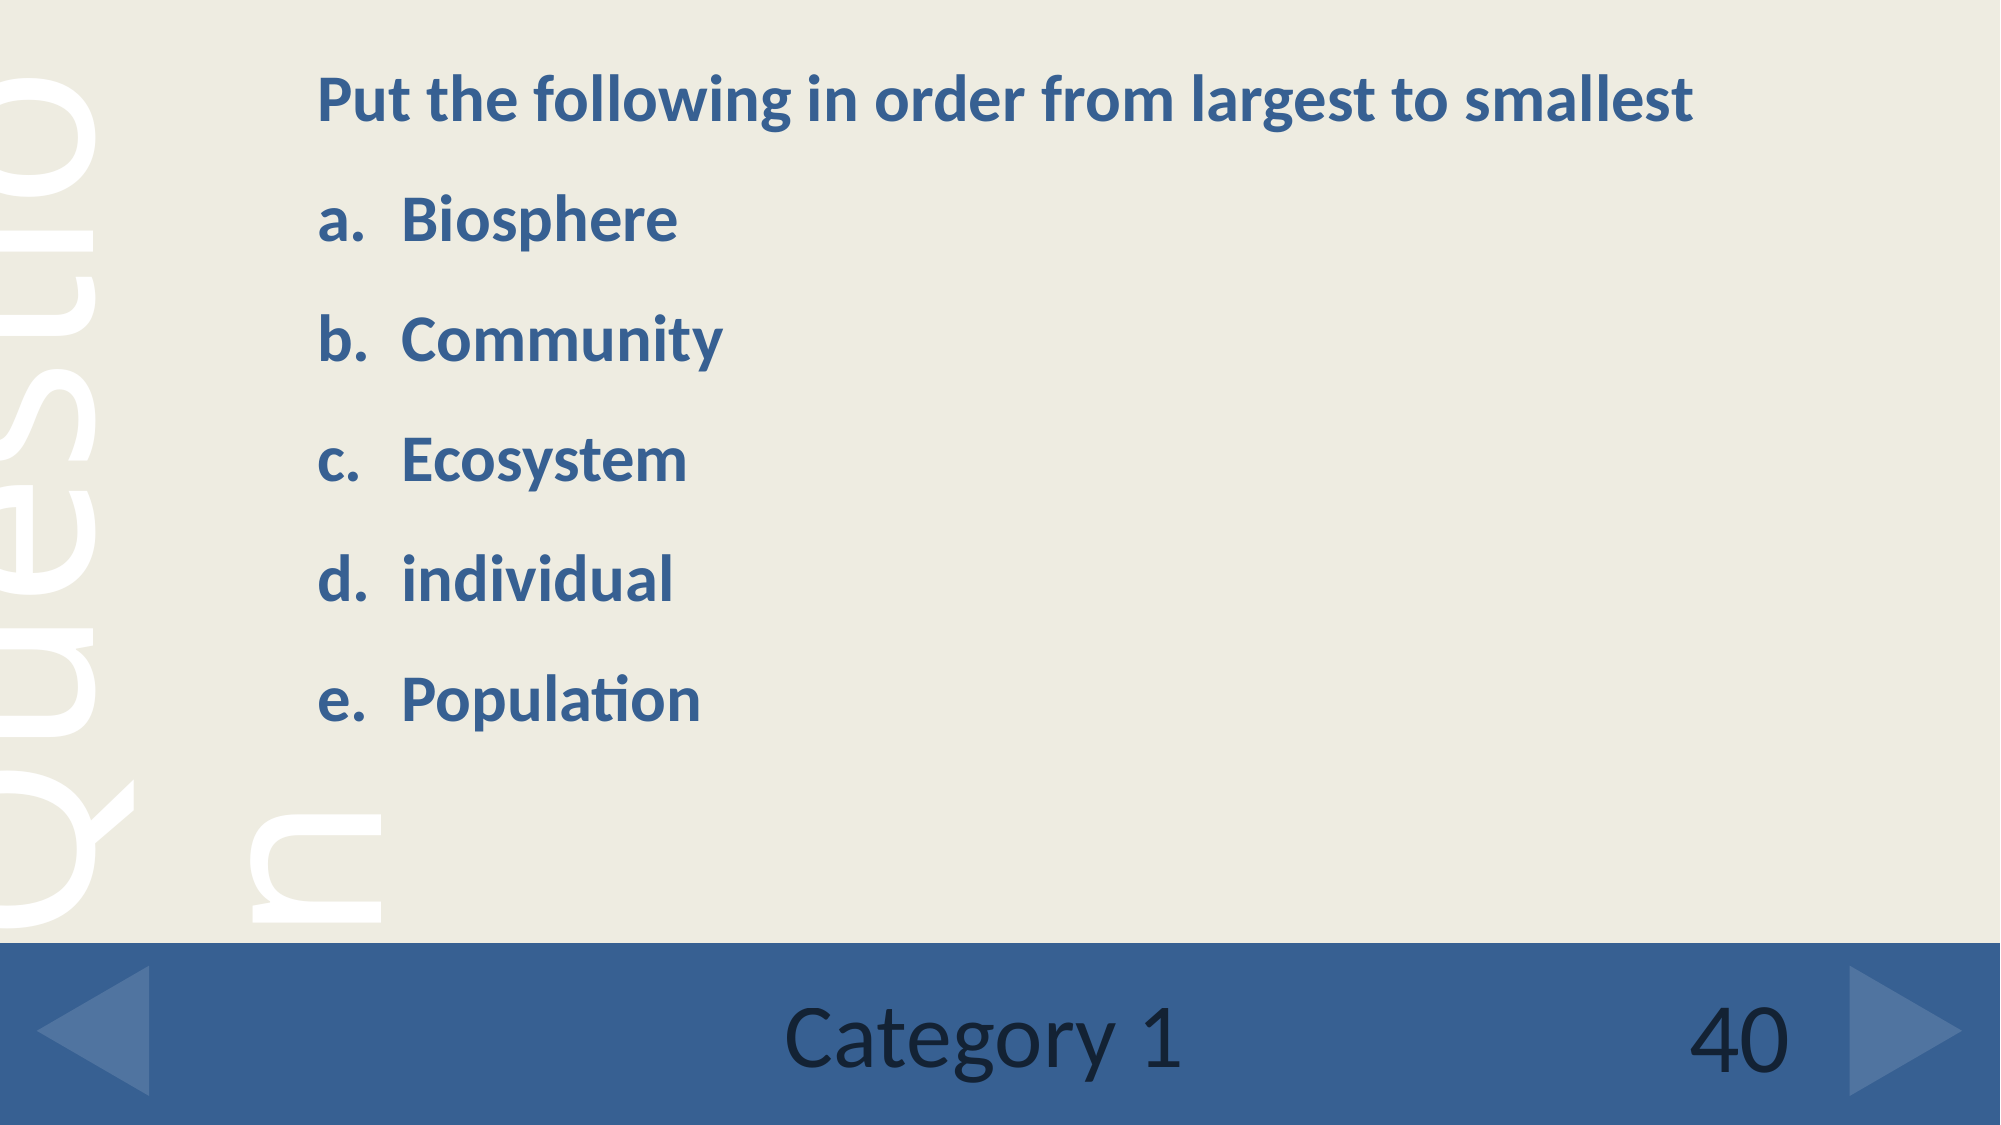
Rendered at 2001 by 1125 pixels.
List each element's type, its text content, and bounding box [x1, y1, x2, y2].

title Category 1 [84, 937, 1885, 1125]
list Put the following in order from largest to smallest Biosphere Community Ecosystem individual Population [302, 130, 1912, 820]
